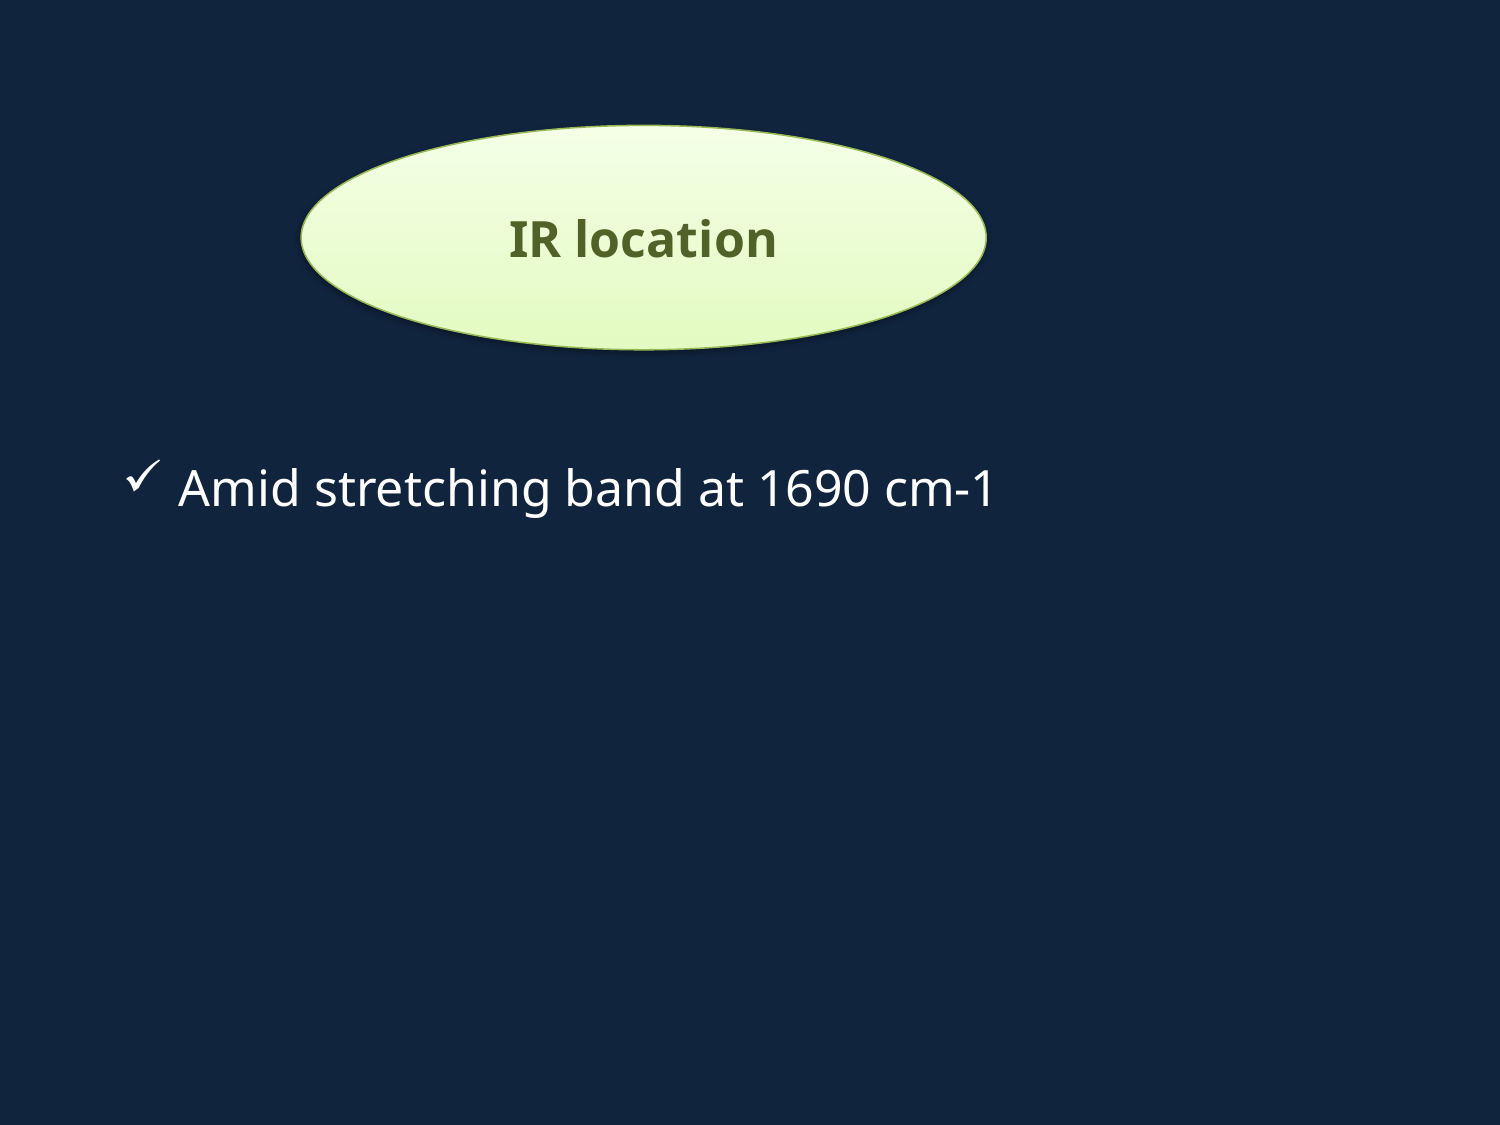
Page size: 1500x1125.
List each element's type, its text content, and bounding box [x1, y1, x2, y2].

text_box IR location [300, 124, 987, 351]
text_box Amid stretching band at 1690 cm-1 [107, 449, 1407, 524]
